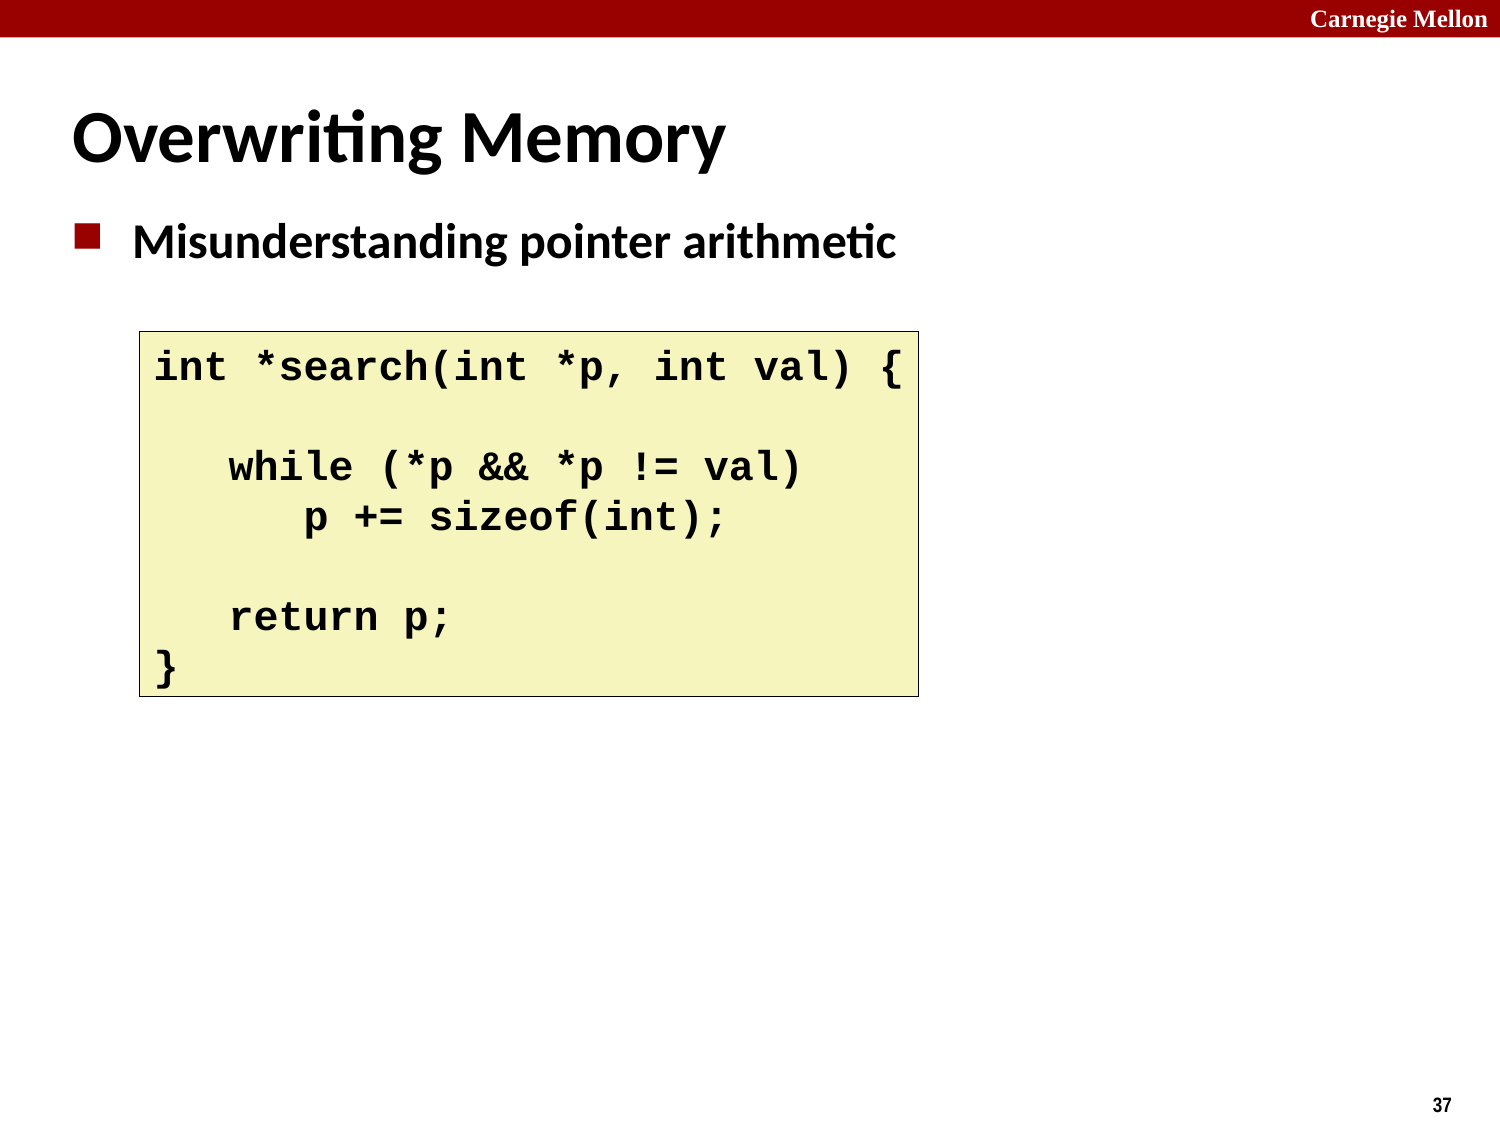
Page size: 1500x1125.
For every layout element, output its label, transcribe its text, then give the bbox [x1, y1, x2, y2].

list Misunderstanding pointer arithmetic [60, 205, 1424, 1063]
title Overwriting Memory [57, 74, 1488, 204]
text_box int *search(int *p, int val) { while (*p && *p != val) p += sizeof(int); return p; } [138, 331, 919, 697]
